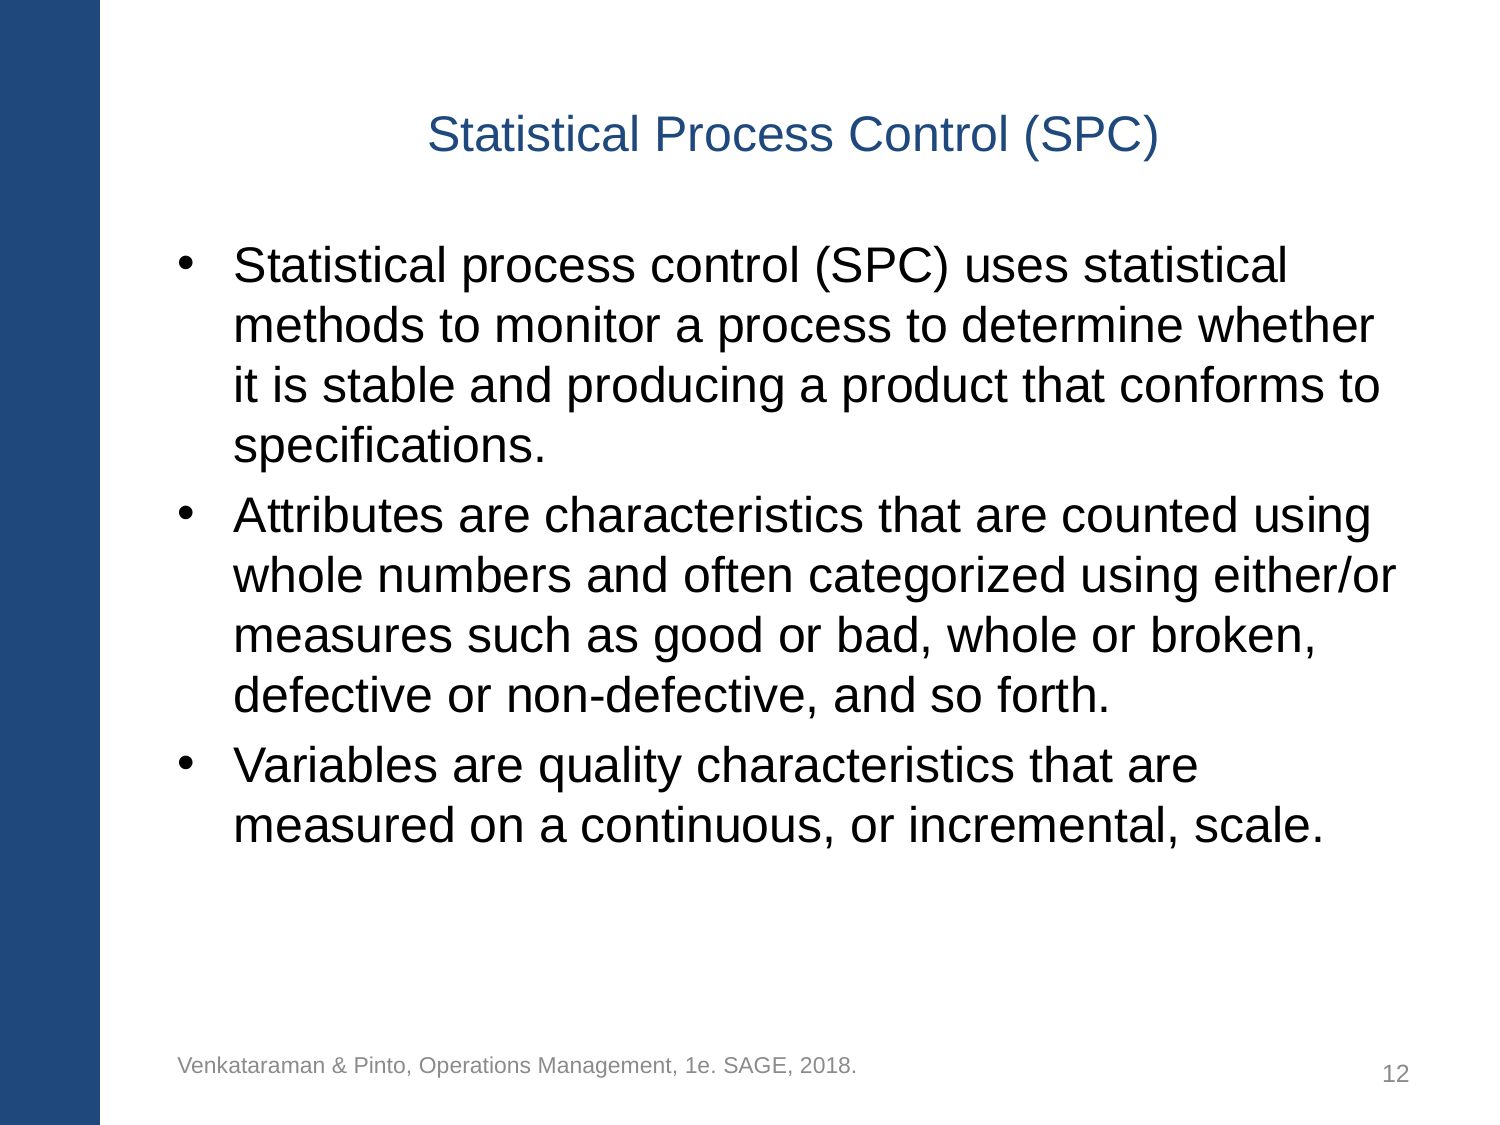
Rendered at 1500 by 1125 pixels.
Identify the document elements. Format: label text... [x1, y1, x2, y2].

list Statistical process control (SPC) uses statistical methods to monitor a process to determine whether it is stable and producing a product that conforms to specifications. Attributes are characteristics that are counted using whole numbers and often categorized using either/or measures such as good or bad, whole or broken, defective or non-defective, and so forth. Variables are quality characteristics that are measured on a continuous, or incremental, scale. [162, 224, 1425, 1013]
slide_number 12 [1350, 1042, 1425, 1103]
title Statistical Process Control (SPC) [162, 37, 1425, 224]
footer Venkataraman & Pinto, Operations Management, 1e. SAGE, 2018. [162, 1042, 1313, 1103]
